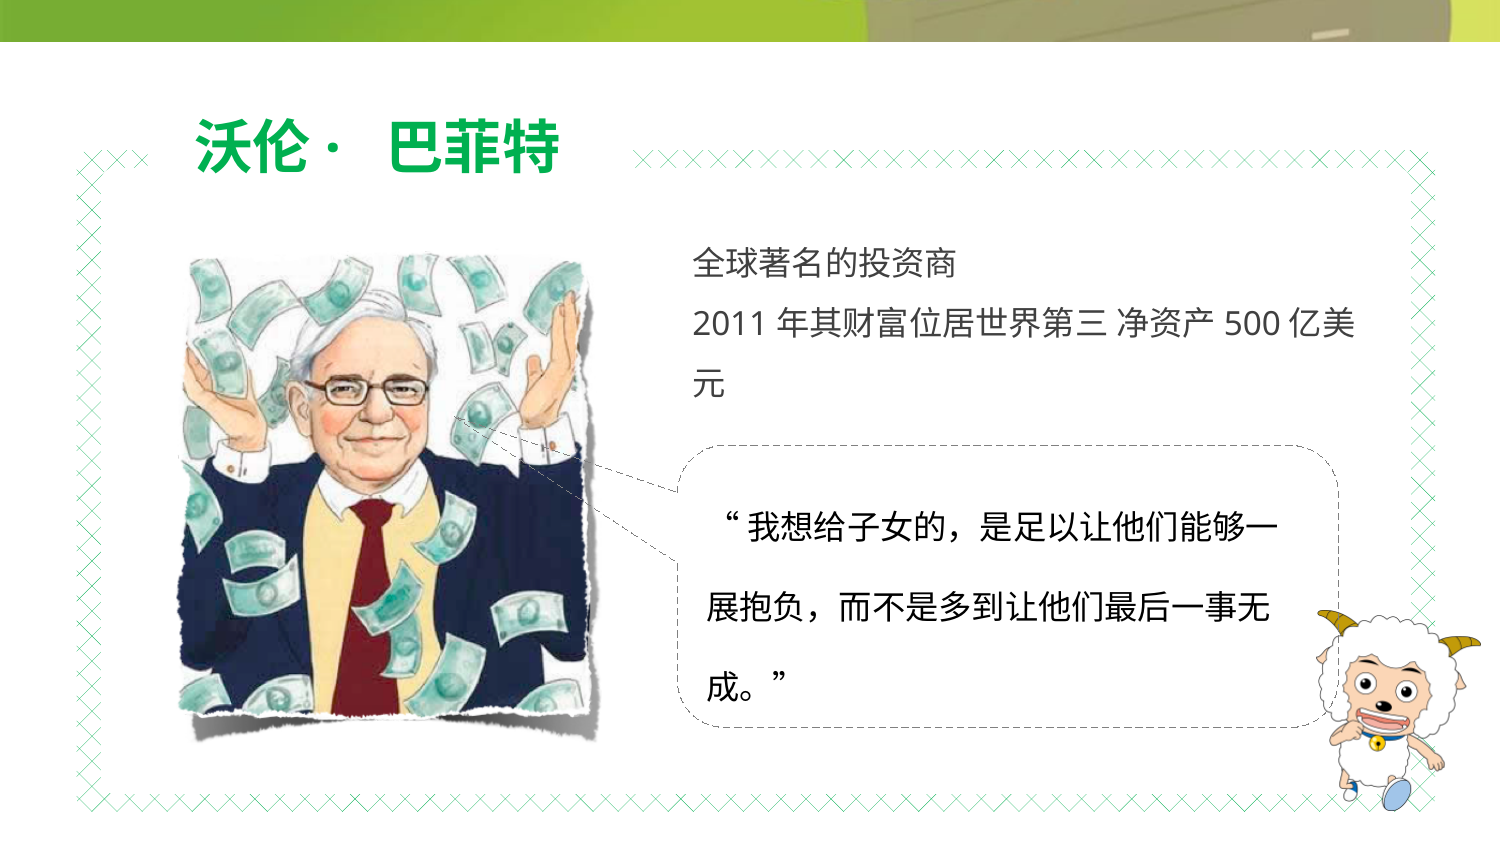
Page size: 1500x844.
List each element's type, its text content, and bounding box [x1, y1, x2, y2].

picture [170, 244, 603, 746]
text_box 沃伦· 巴菲特 [179, 102, 576, 188]
text_box “我想给子女的，是足以让他们能够一展抱负，而不是多到让他们最后一事无成。” [607, 445, 1339, 728]
picture [0, 0, 1500, 42]
text_box 全球著名的投资商 2011年其财富位居世界第三 净资产500亿美元 [677, 214, 1399, 410]
picture [1316, 610, 1481, 811]
